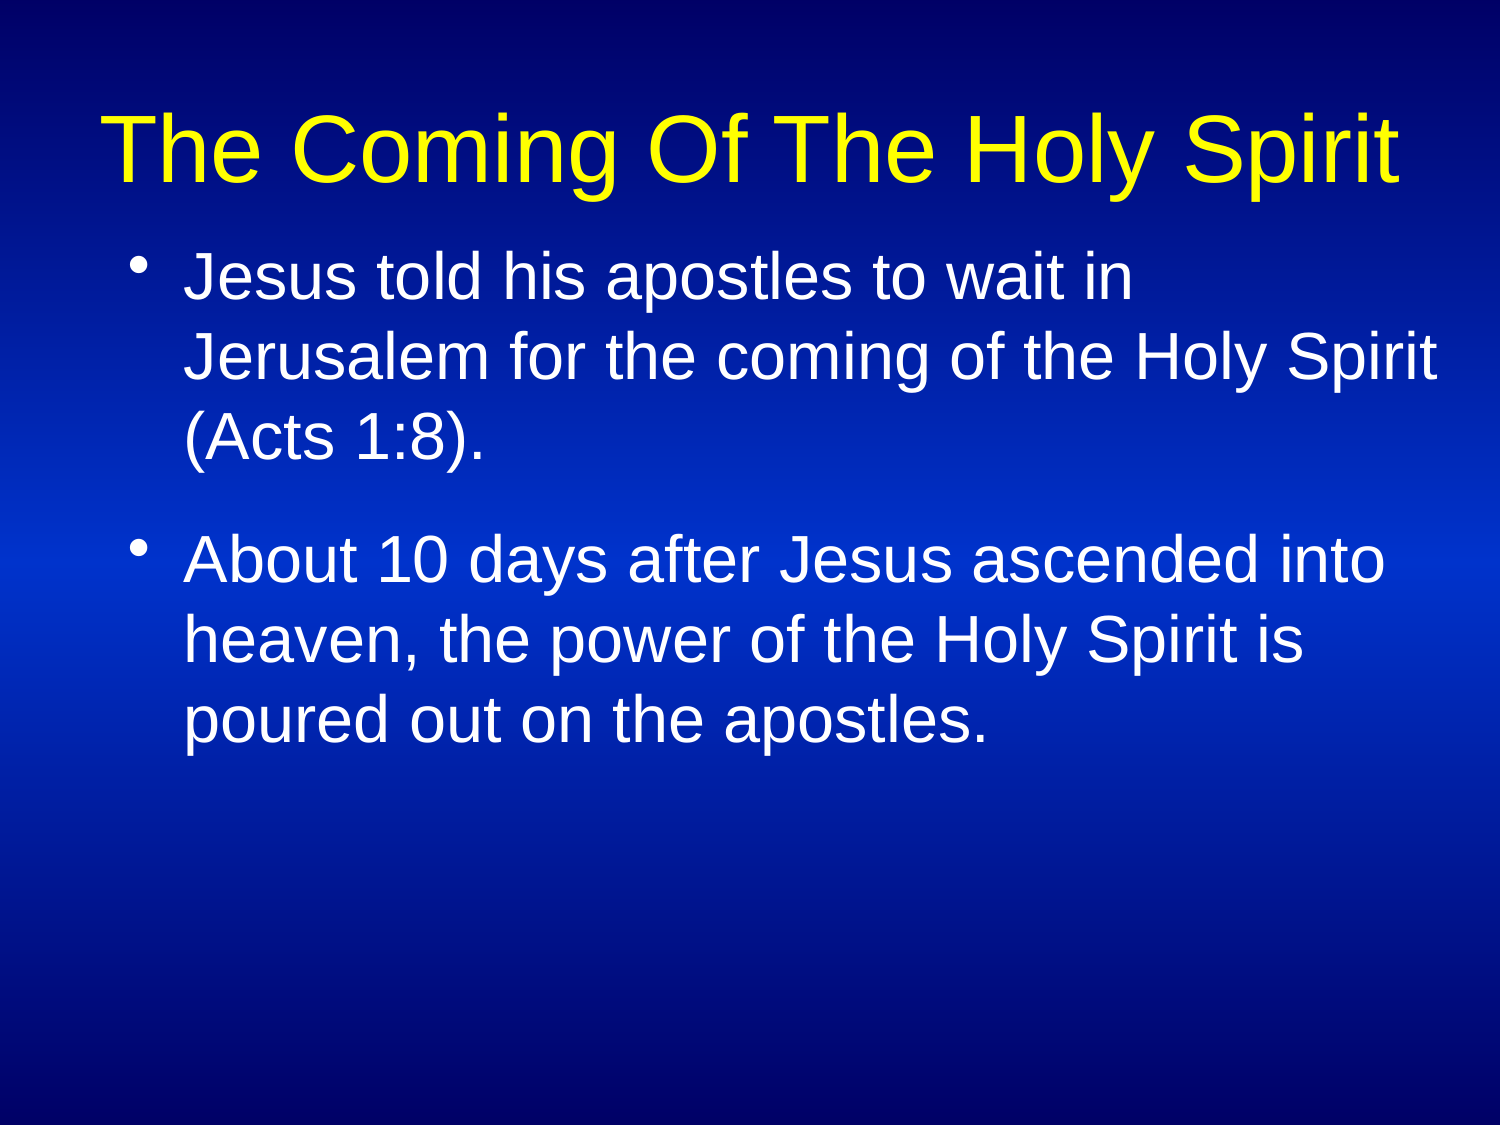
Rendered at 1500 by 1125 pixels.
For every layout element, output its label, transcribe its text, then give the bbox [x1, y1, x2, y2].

list Jesus told his apostles to wait in Jerusalem for the coming of the Holy Spirit (Acts 1:8). About 10 days after Jesus ascended into heaven, the power of the Holy Spirit is poured out on the apostles. [112, 224, 1463, 1125]
title The Coming Of The Holy Spirit [37, 50, 1463, 238]
